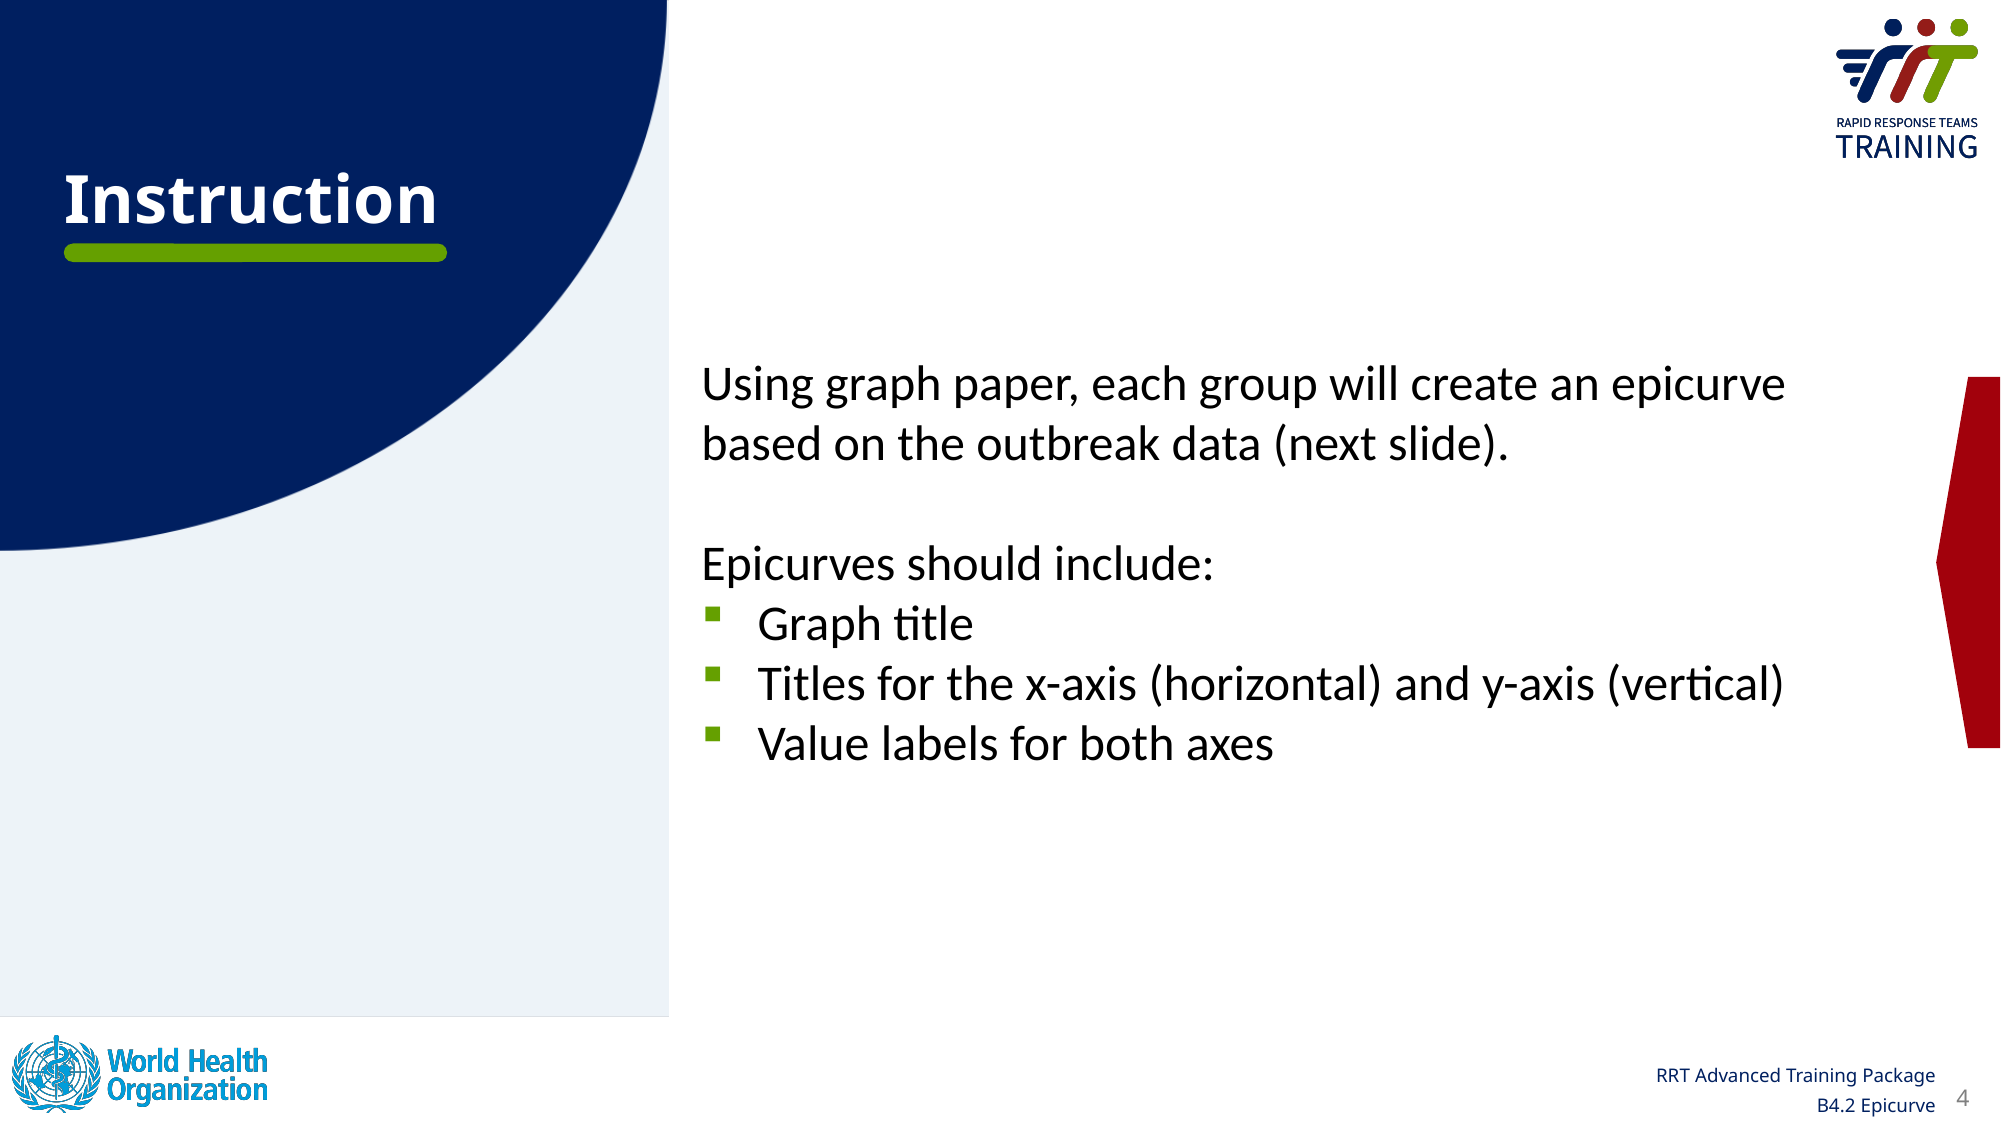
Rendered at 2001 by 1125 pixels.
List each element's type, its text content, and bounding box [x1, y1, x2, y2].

picture [24, 1054, 36, 1087]
picture [46, 1056, 54, 1062]
picture [34, 1054, 43, 1078]
picture [36, 1088, 78, 1105]
text_box Instruction [64, 130, 601, 273]
picture [50, 1108, 62, 1113]
text_box Using graph paper, each group will create an epicurve based on the outbreak data (next slide). Epicurves should include: Graph title Titles for the x-axis (horizontal) and y-axis (vertical) Value labels for both axes [693, 342, 1917, 778]
picture [71, 1053, 90, 1091]
picture [30, 1083, 37, 1091]
picture [0, 0, 669, 1018]
picture [1835, 19, 1978, 167]
picture [12, 1083, 48, 1113]
picture [59, 1035, 267, 1113]
picture [12, 1035, 54, 1068]
picture [40, 1062, 47, 1070]
picture [22, 1062, 26, 1077]
